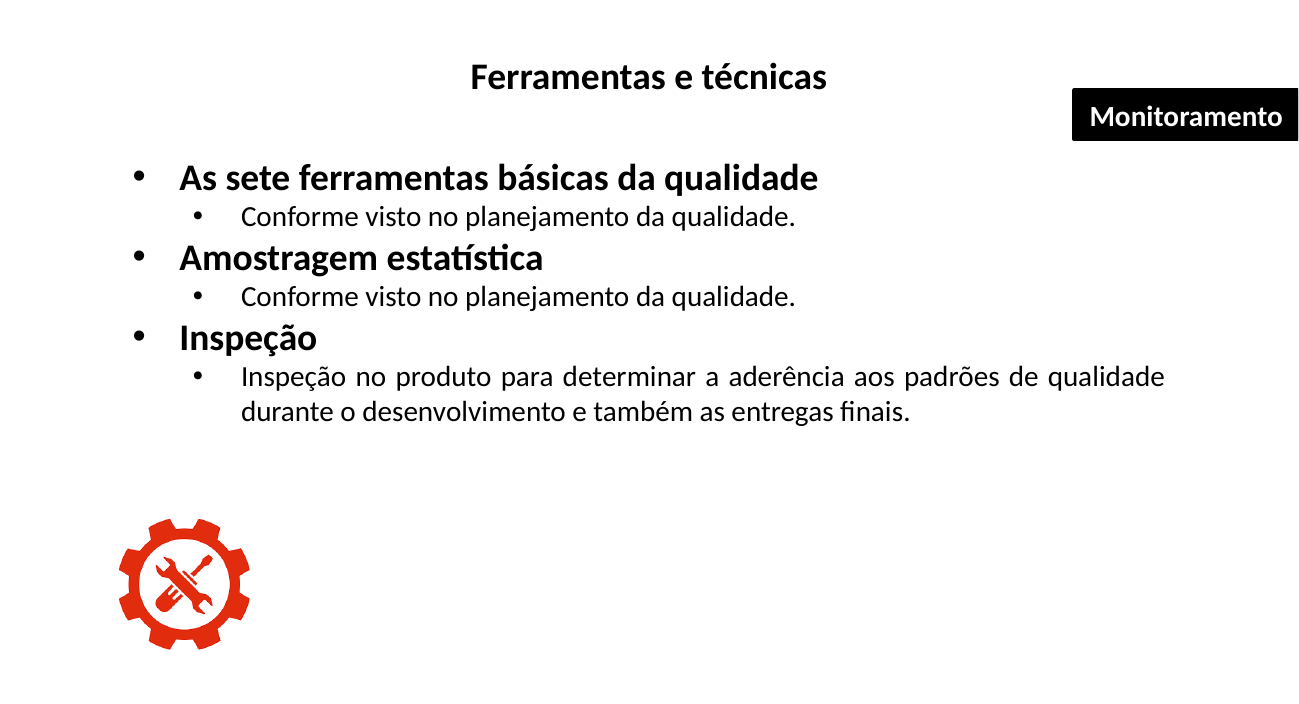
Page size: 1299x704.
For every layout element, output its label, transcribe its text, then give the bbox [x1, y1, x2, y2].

text_box Ferramentas e técnicas [0, 44, 1299, 106]
picture [117, 517, 251, 651]
text_box As sete ferramentas básicas da qualidade Conforme visto no planejamento da qualidade. Amostragem estatística Conforme visto no planejamento da qualidade. Inspeção Inspeção no produto para determinar a aderência aos padrões de qualidade durante o desenvolvimento e também as entregas finais. [117, 145, 1181, 439]
text_box Monitoramento [1074, 90, 1299, 140]
